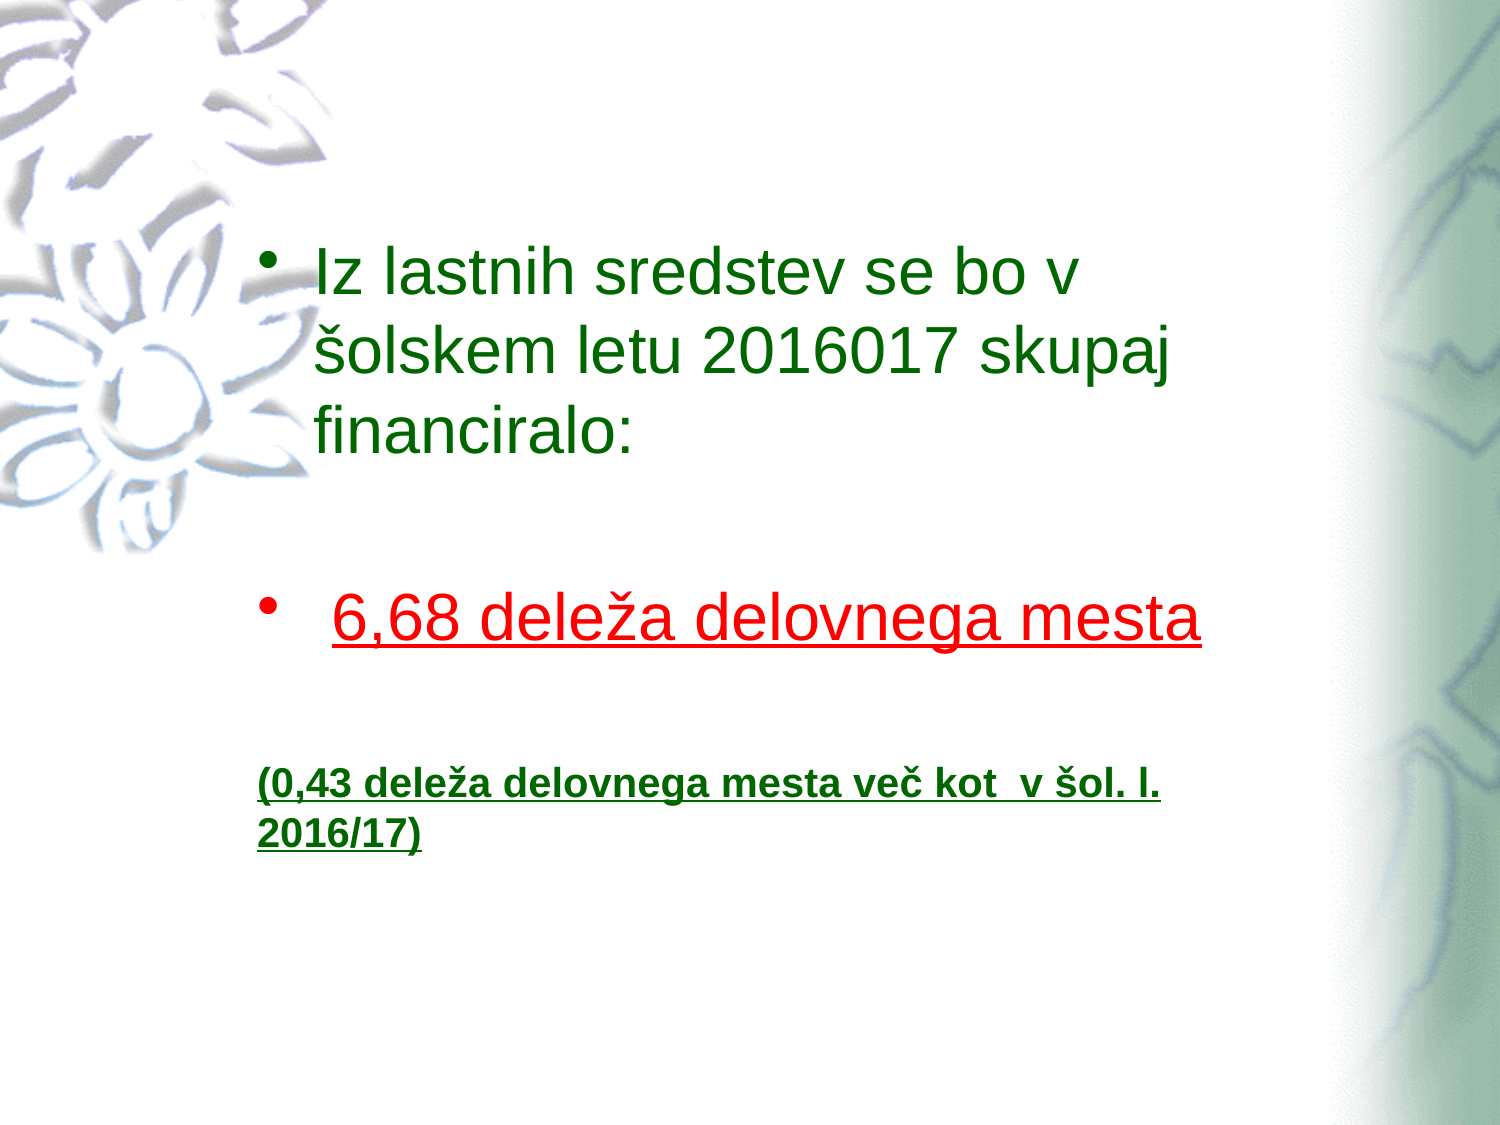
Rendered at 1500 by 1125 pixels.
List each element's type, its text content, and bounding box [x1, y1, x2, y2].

picture [0, 0, 1500, 1125]
list Iz lastnih sredstev se bo v šolskem letu 2016017 skupaj financiralo: 6,68 deleža delovnega mesta (0,43 deleža delovnega mesta več kot v šol. l. 2016/17) [242, 219, 1353, 1000]
